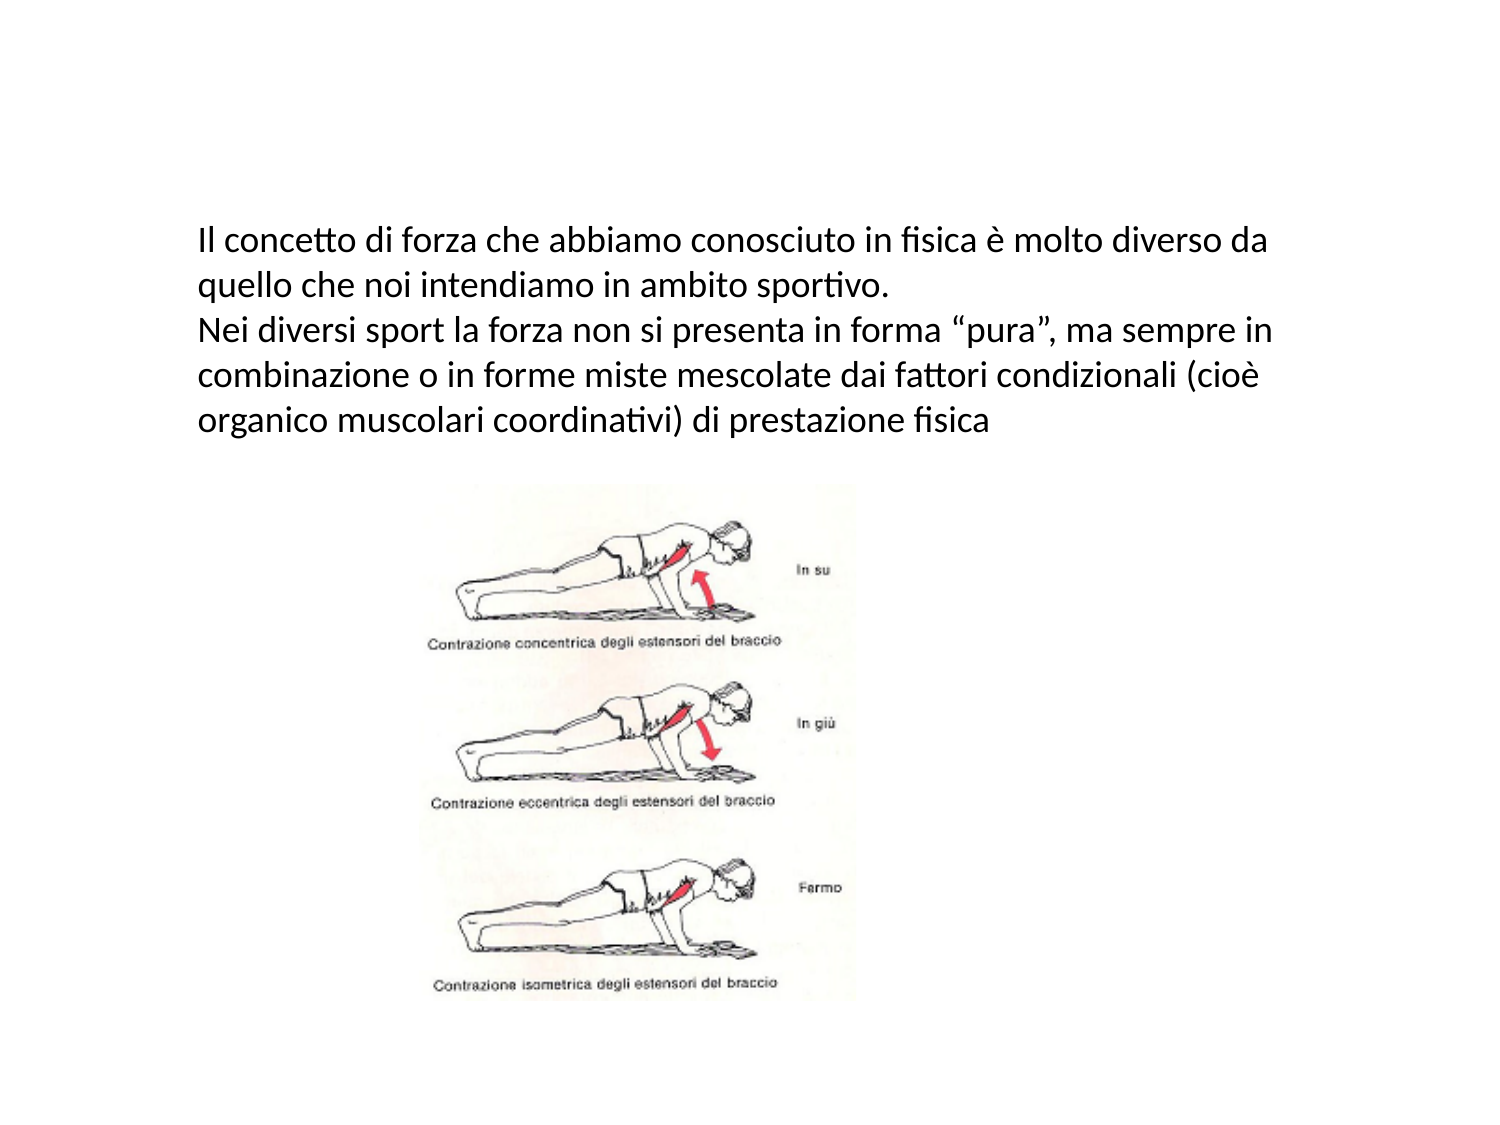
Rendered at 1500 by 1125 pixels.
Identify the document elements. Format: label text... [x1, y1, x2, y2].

picture [418, 484, 857, 1001]
text_box Il concetto di forza che abbiamo conosciuto in fisica è molto diverso da quello che noi intendiamo in ambito sportivo. Nei diversi sport la forza non si presenta in forma “pura”, ma sempre in combinazione o in forme miste mescolate dai fattori condizionali (cioè organico muscolari coordinativi) di prestazione fisica [182, 208, 1317, 448]
